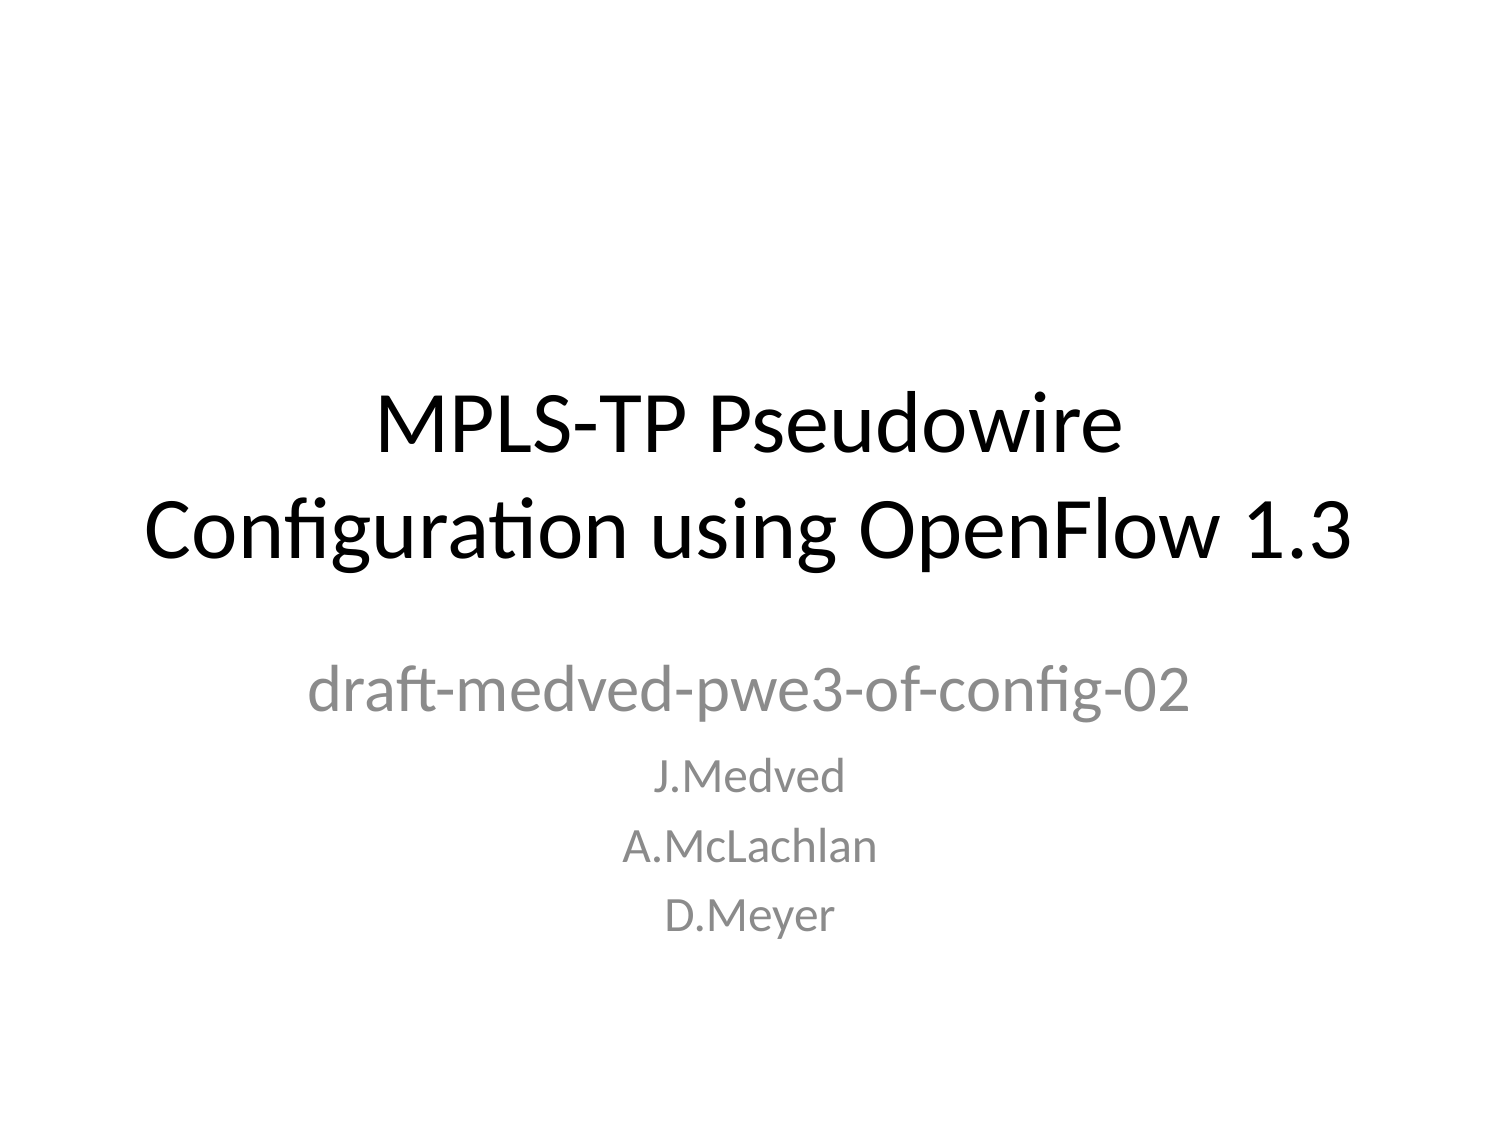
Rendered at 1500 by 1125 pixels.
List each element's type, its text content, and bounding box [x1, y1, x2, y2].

text_box J.Medved A.McLachlan D.Meyer [225, 736, 1276, 950]
title MPLS-TP Pseudowire Configuration using OpenFlow 1.3 [112, 349, 1388, 591]
subtitle draft-medved-pwe3-of-config-02 [225, 637, 1275, 736]
